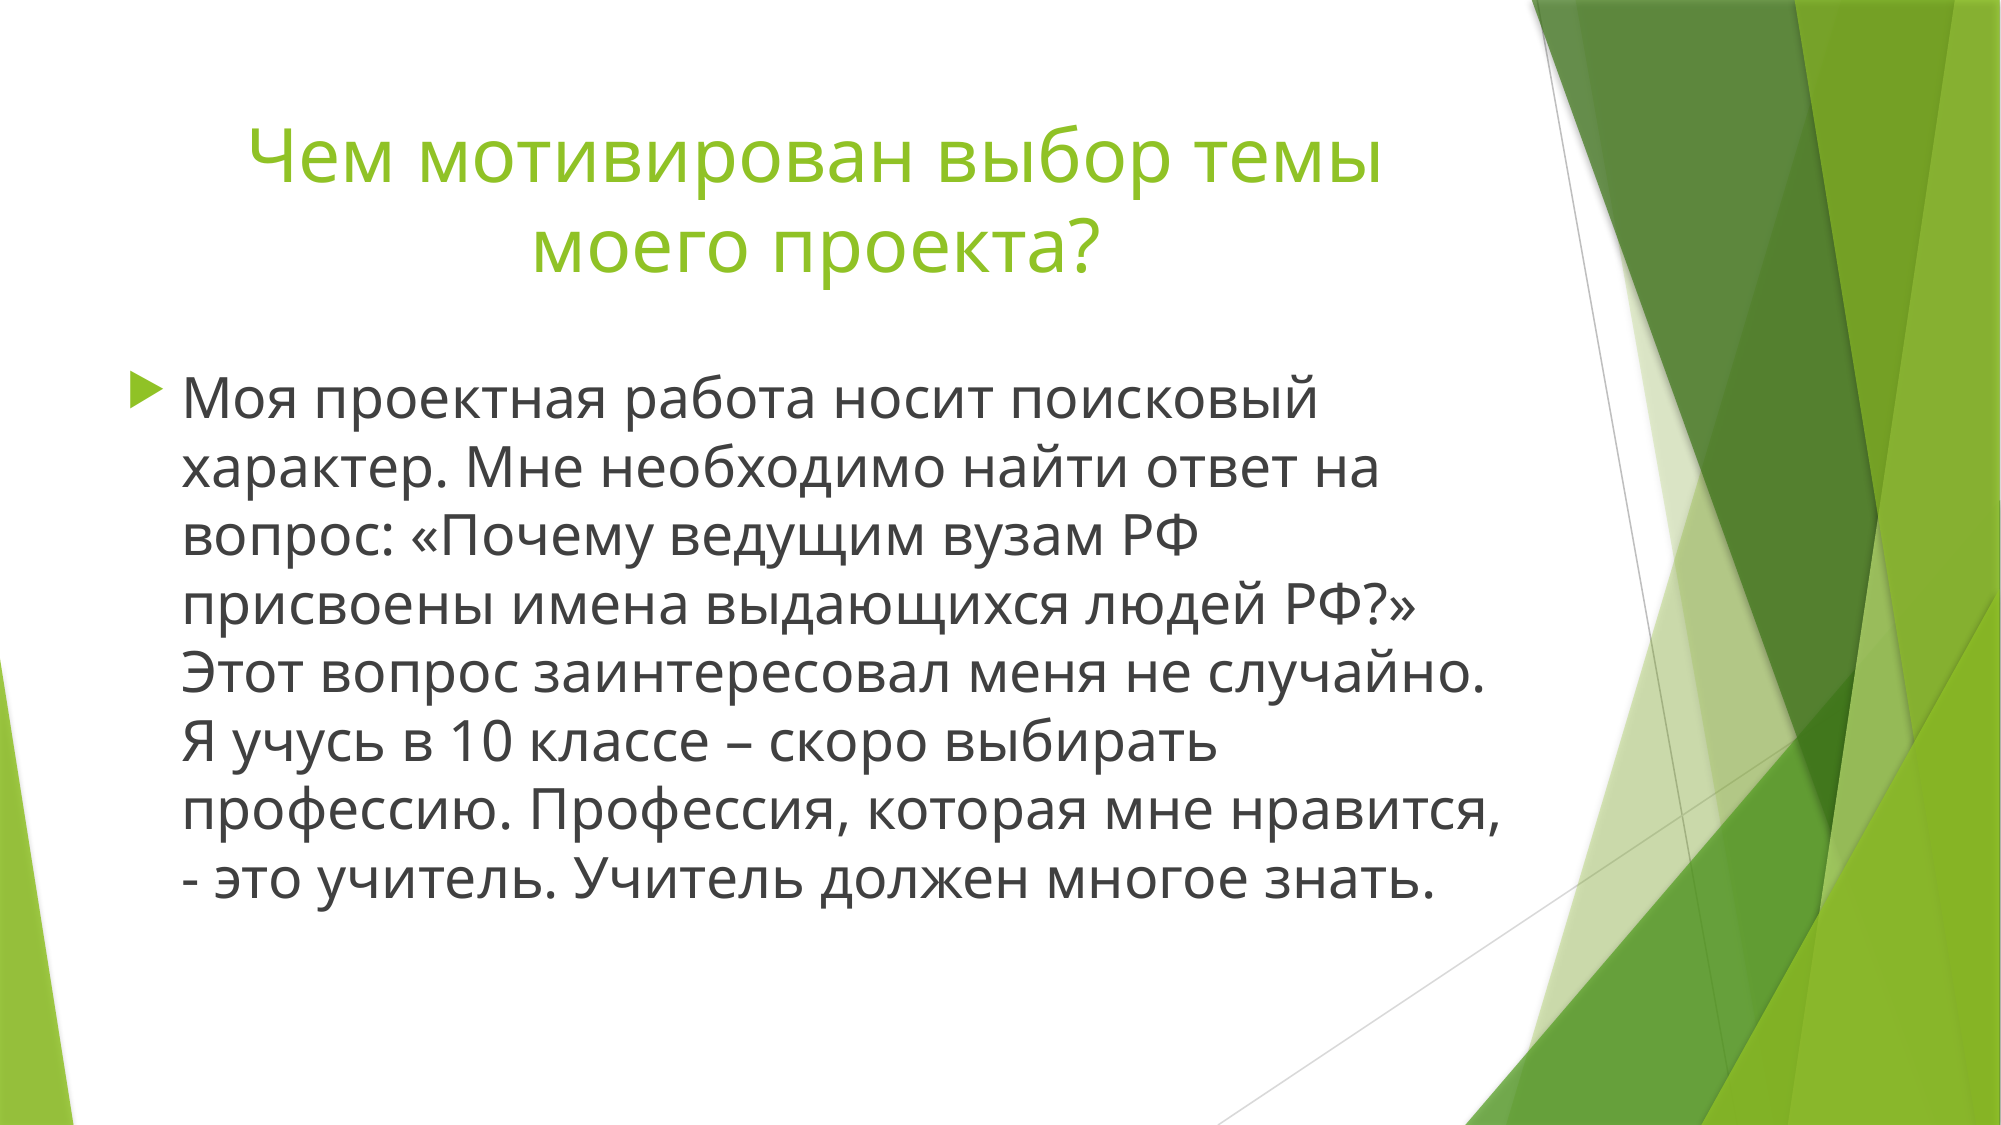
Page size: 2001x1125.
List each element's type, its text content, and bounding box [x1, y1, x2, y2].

title Чем мотивирован выбор темы моего проекта? [111, 99, 1522, 317]
list Моя проектная работа носит поисковый характер. Мне необходимо найти ответ на вопрос: «Почему ведущим вузам РФ присвоены имена выдающихся людей РФ?» Этот вопрос заинтересовал меня не случайно. Я учусь в 10 классе – скоро выбирать профессию. Профессия, которая мне нравится, - это учитель. Учитель должен многое знать. [111, 354, 1522, 992]
